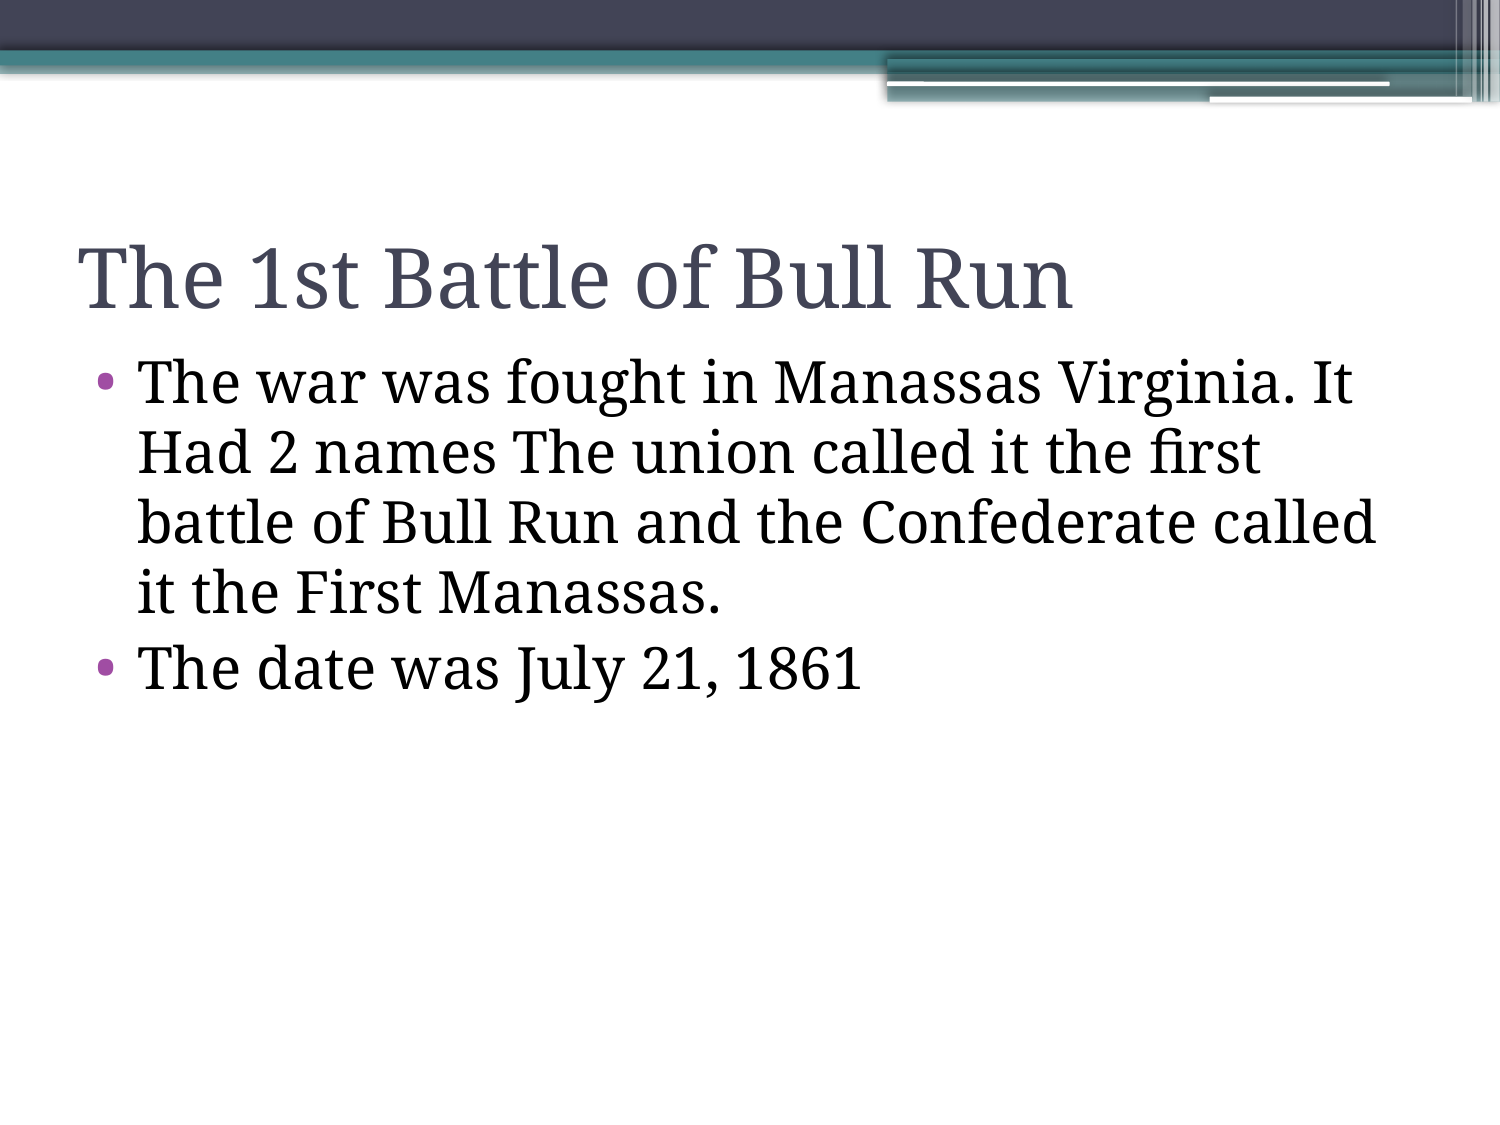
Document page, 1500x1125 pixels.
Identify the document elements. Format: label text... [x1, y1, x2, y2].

list The war was fought in Manassas Virginia. It Had 2 names The union called it the first battle of Bull Run and the Confederate called it the First Manassas. The date was July 21, 1861 [62, 337, 1413, 1047]
title The 1st Battle of Bull Run [62, 187, 1413, 337]
